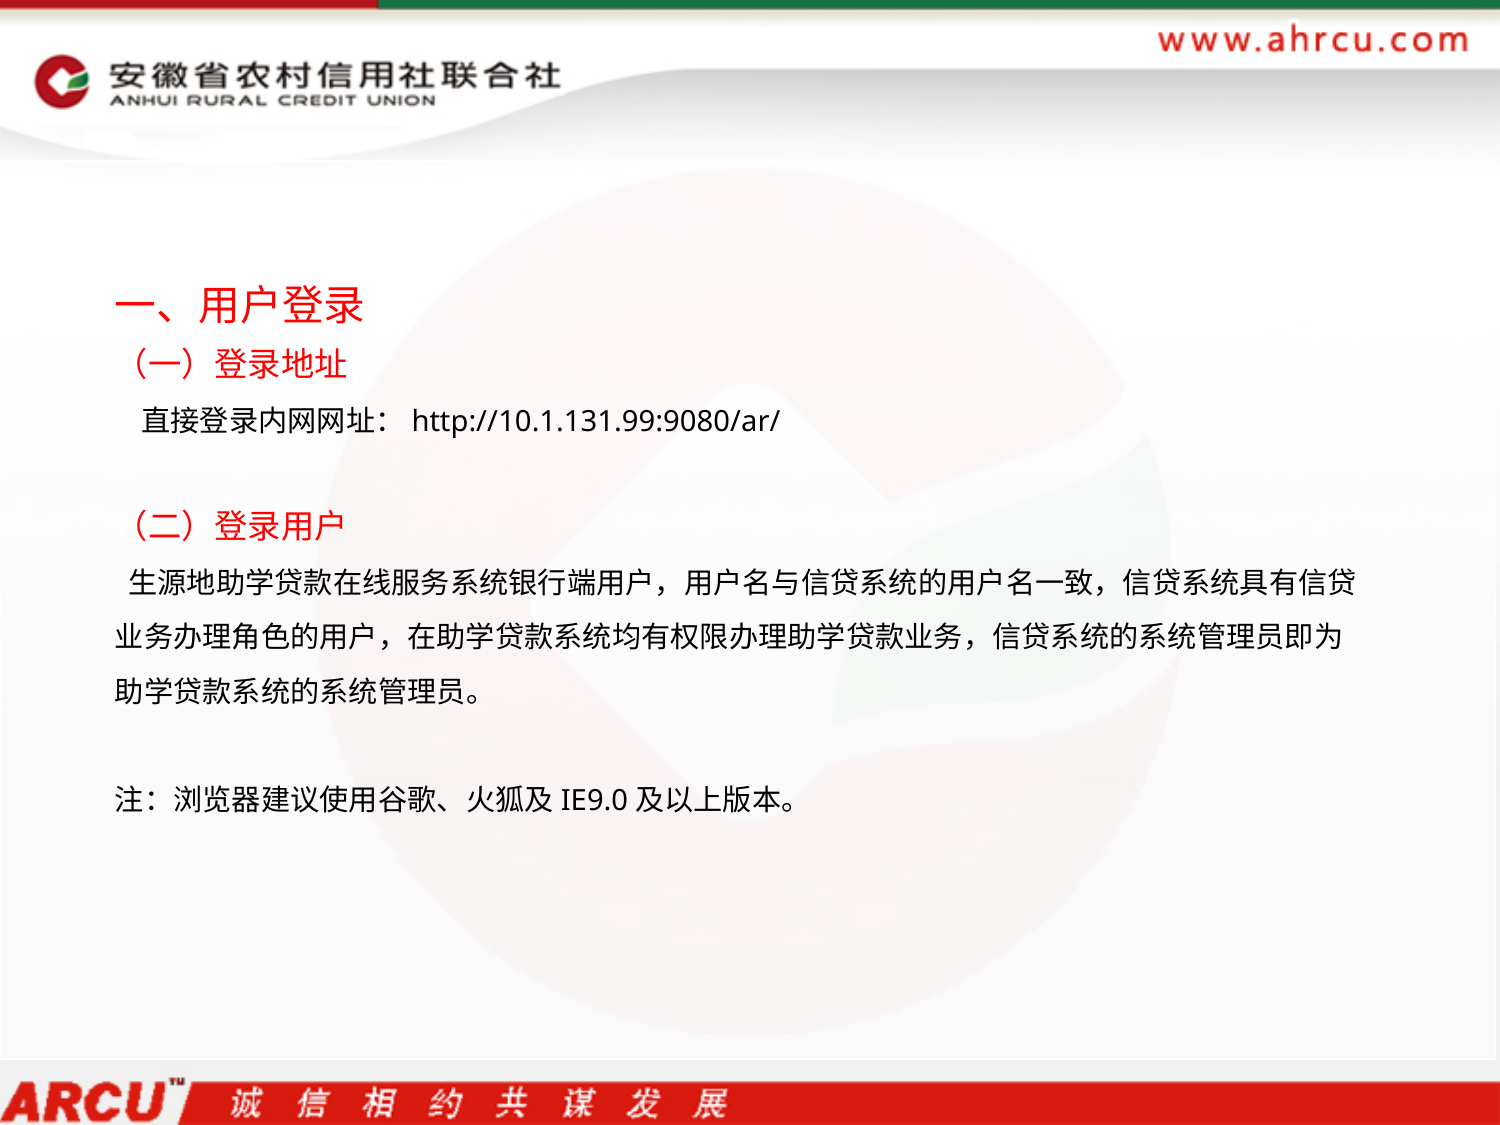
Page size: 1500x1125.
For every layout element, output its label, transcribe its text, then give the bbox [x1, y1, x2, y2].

picture [0, 0, 1500, 1125]
text_box 一、用户登录 （一）登录地址 直接登录内网网址：http://10.1.131.99:9080/ar/ （二）登录用户 生源地助学贷款在线服务系统银行端用户，用户名与信贷系统的用户名一致，信贷系统具有信贷业务办理角色的用户，在助学贷款系统均有权限办理助学贷款业务，信贷系统的系统管理员即为助学贷款系统的系统管理员。 注：浏览器建议使用谷歌、火狐及IE9.0及以上版本。 [100, 267, 1378, 878]
